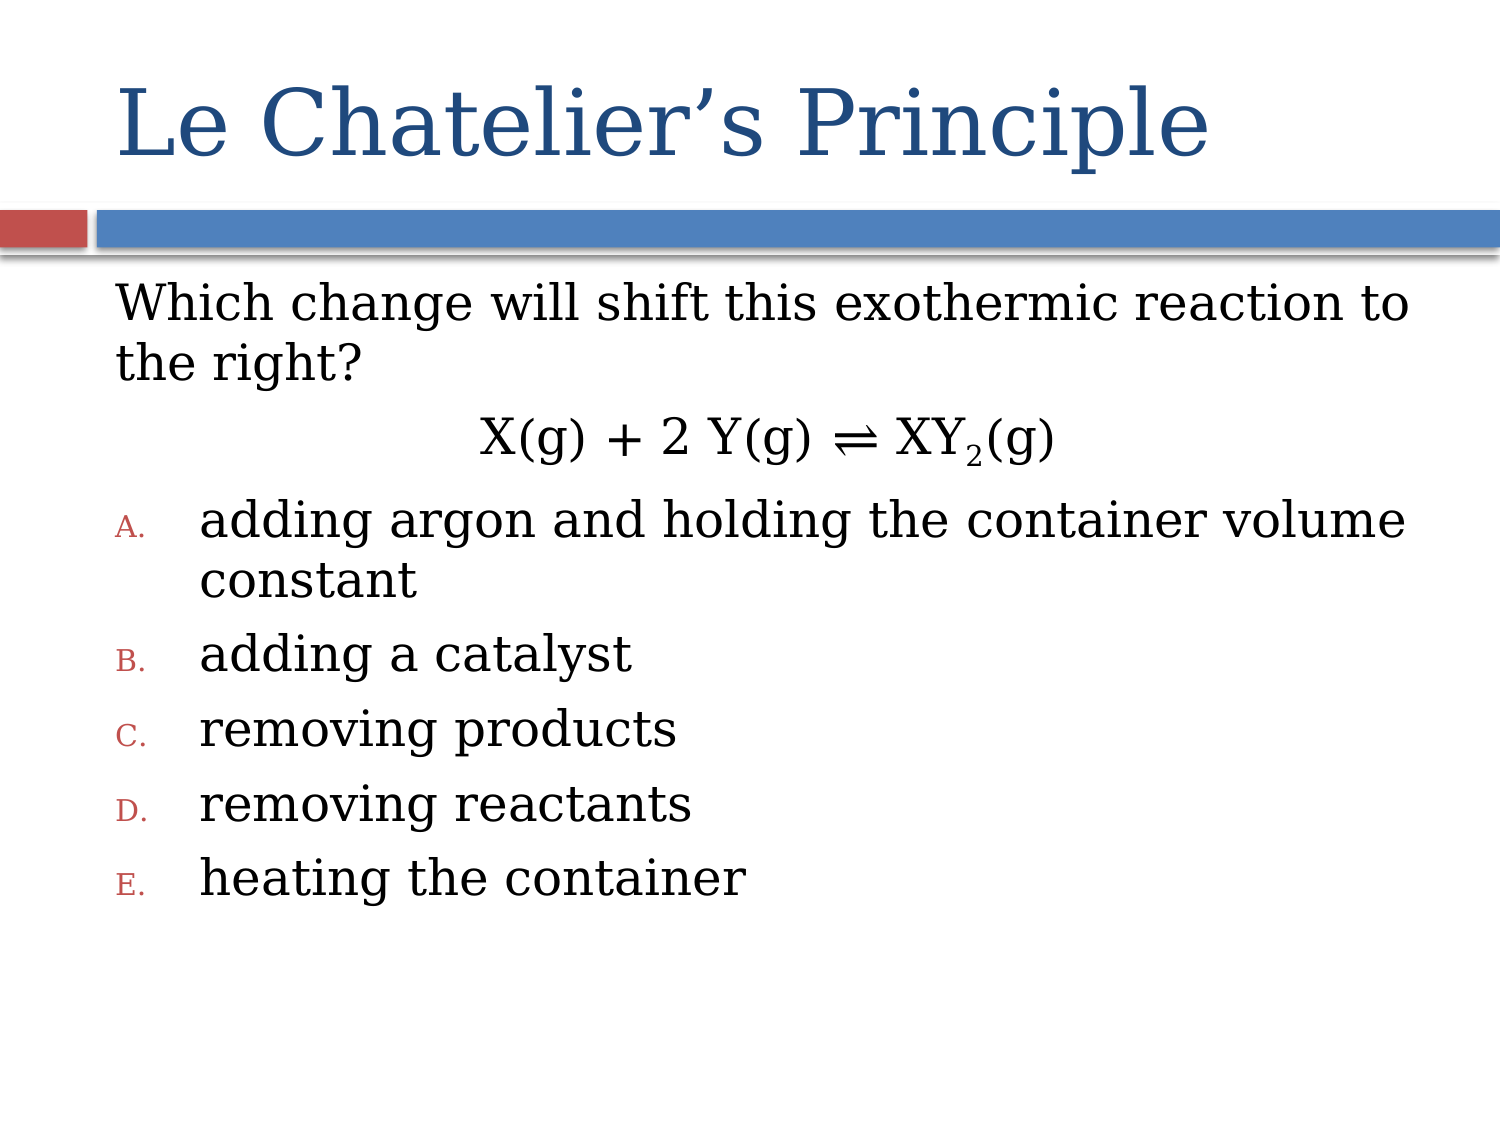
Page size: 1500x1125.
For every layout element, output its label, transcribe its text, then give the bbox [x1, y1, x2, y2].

list Which change will shift this exothermic reaction to the right? X(g) + 2 Y(g) ⇌ XY2(g) adding argon and holding the container volume constant adding a catalyst removing products removing reactants heating the container [100, 262, 1438, 1000]
title Le Chatelier’s Principle [100, 37, 1438, 200]
